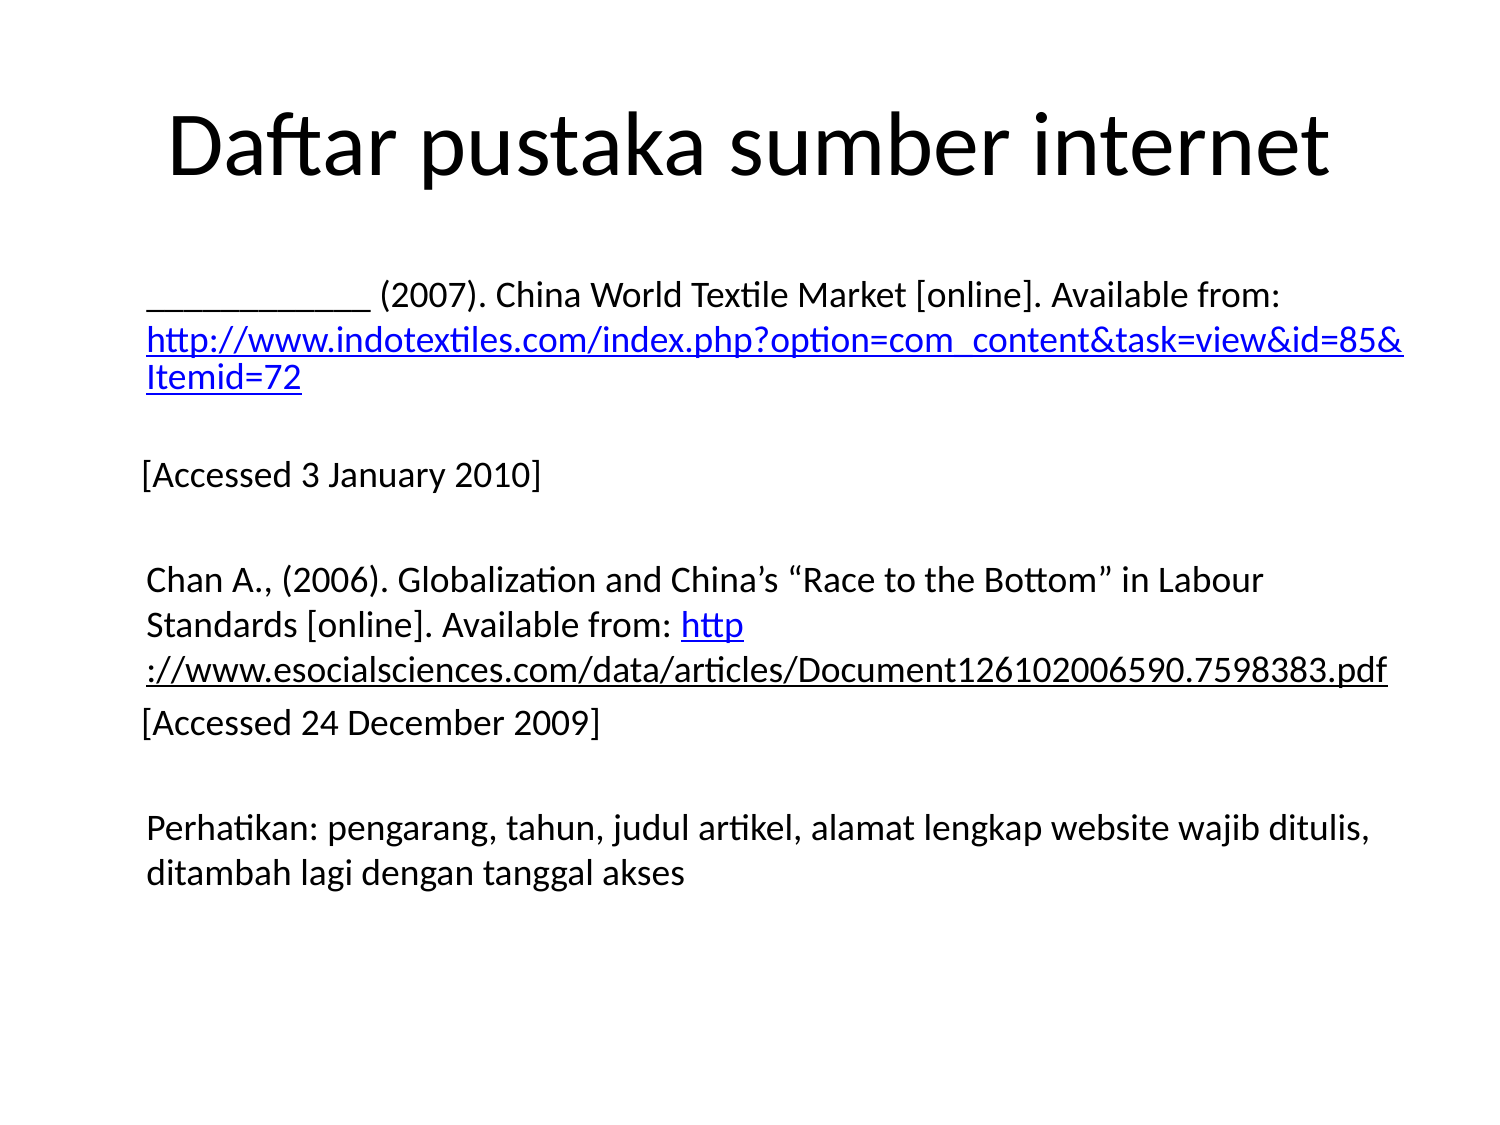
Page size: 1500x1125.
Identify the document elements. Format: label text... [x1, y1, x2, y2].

list ____________ (2007). China World Textile Market [online]. Available from: http://www.indotextiles.com/index.php?option=com_content&task=view&id=85&Itemid=72 [Accessed 3 January 2010] Chan A., (2006). Globalization and China’s “Race to the Bottom” in Labour Standards [online]. Available from: http://www.esocialsciences.com/data/articles/Document126102006590.7598383.pdf [Accessed 24 December 2009] Perhatikan: pengarang, tahun, judul artikel, alamat lengkap website wajib ditulis, ditambah lagi dengan tanggal akses [75, 262, 1425, 1005]
title Daftar pustaka sumber internet [75, 45, 1425, 233]
